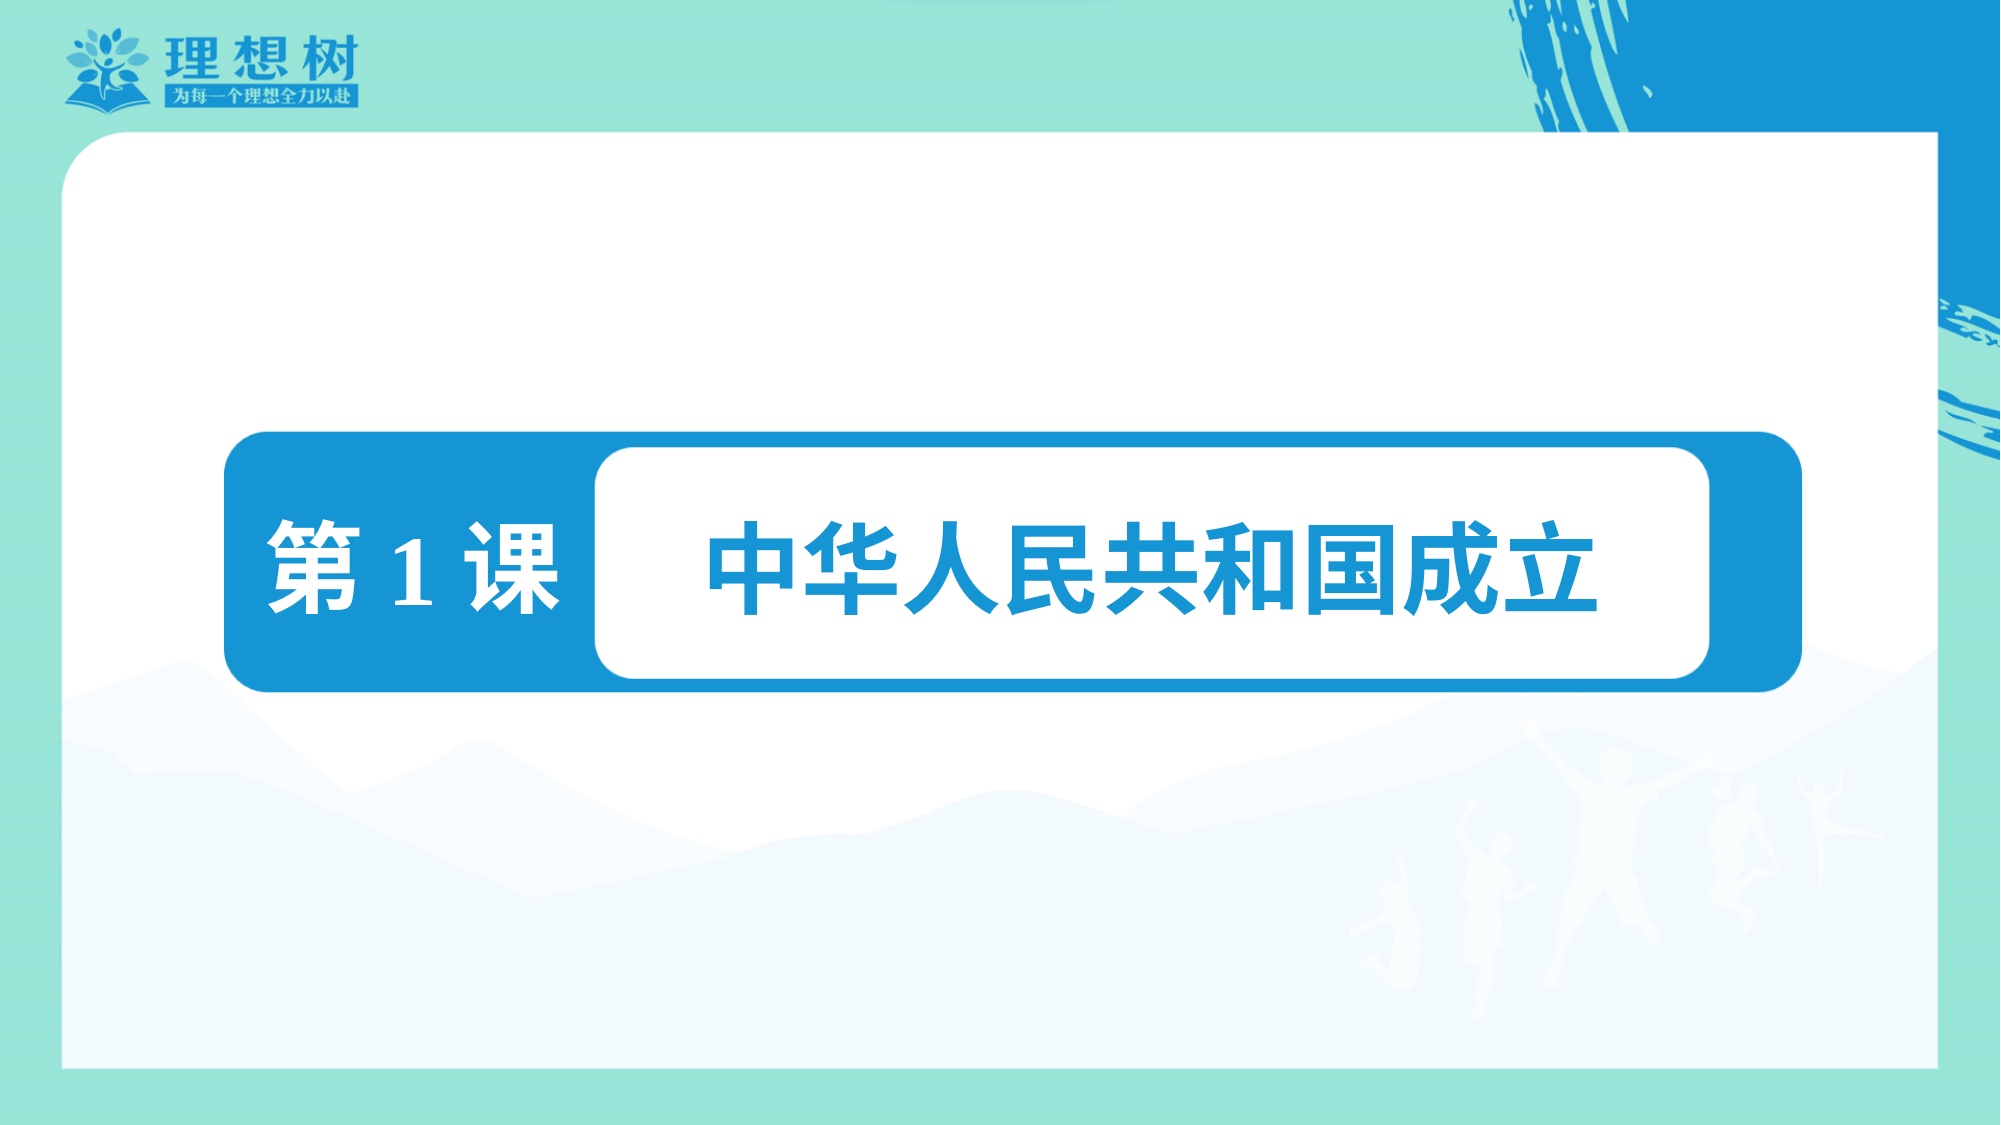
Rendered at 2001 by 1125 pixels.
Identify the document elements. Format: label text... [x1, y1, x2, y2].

text_box 第1课 [235, 445, 590, 681]
text_box 中华人民共和国成立 [596, 451, 1707, 677]
picture [0, 0, 2000, 1125]
